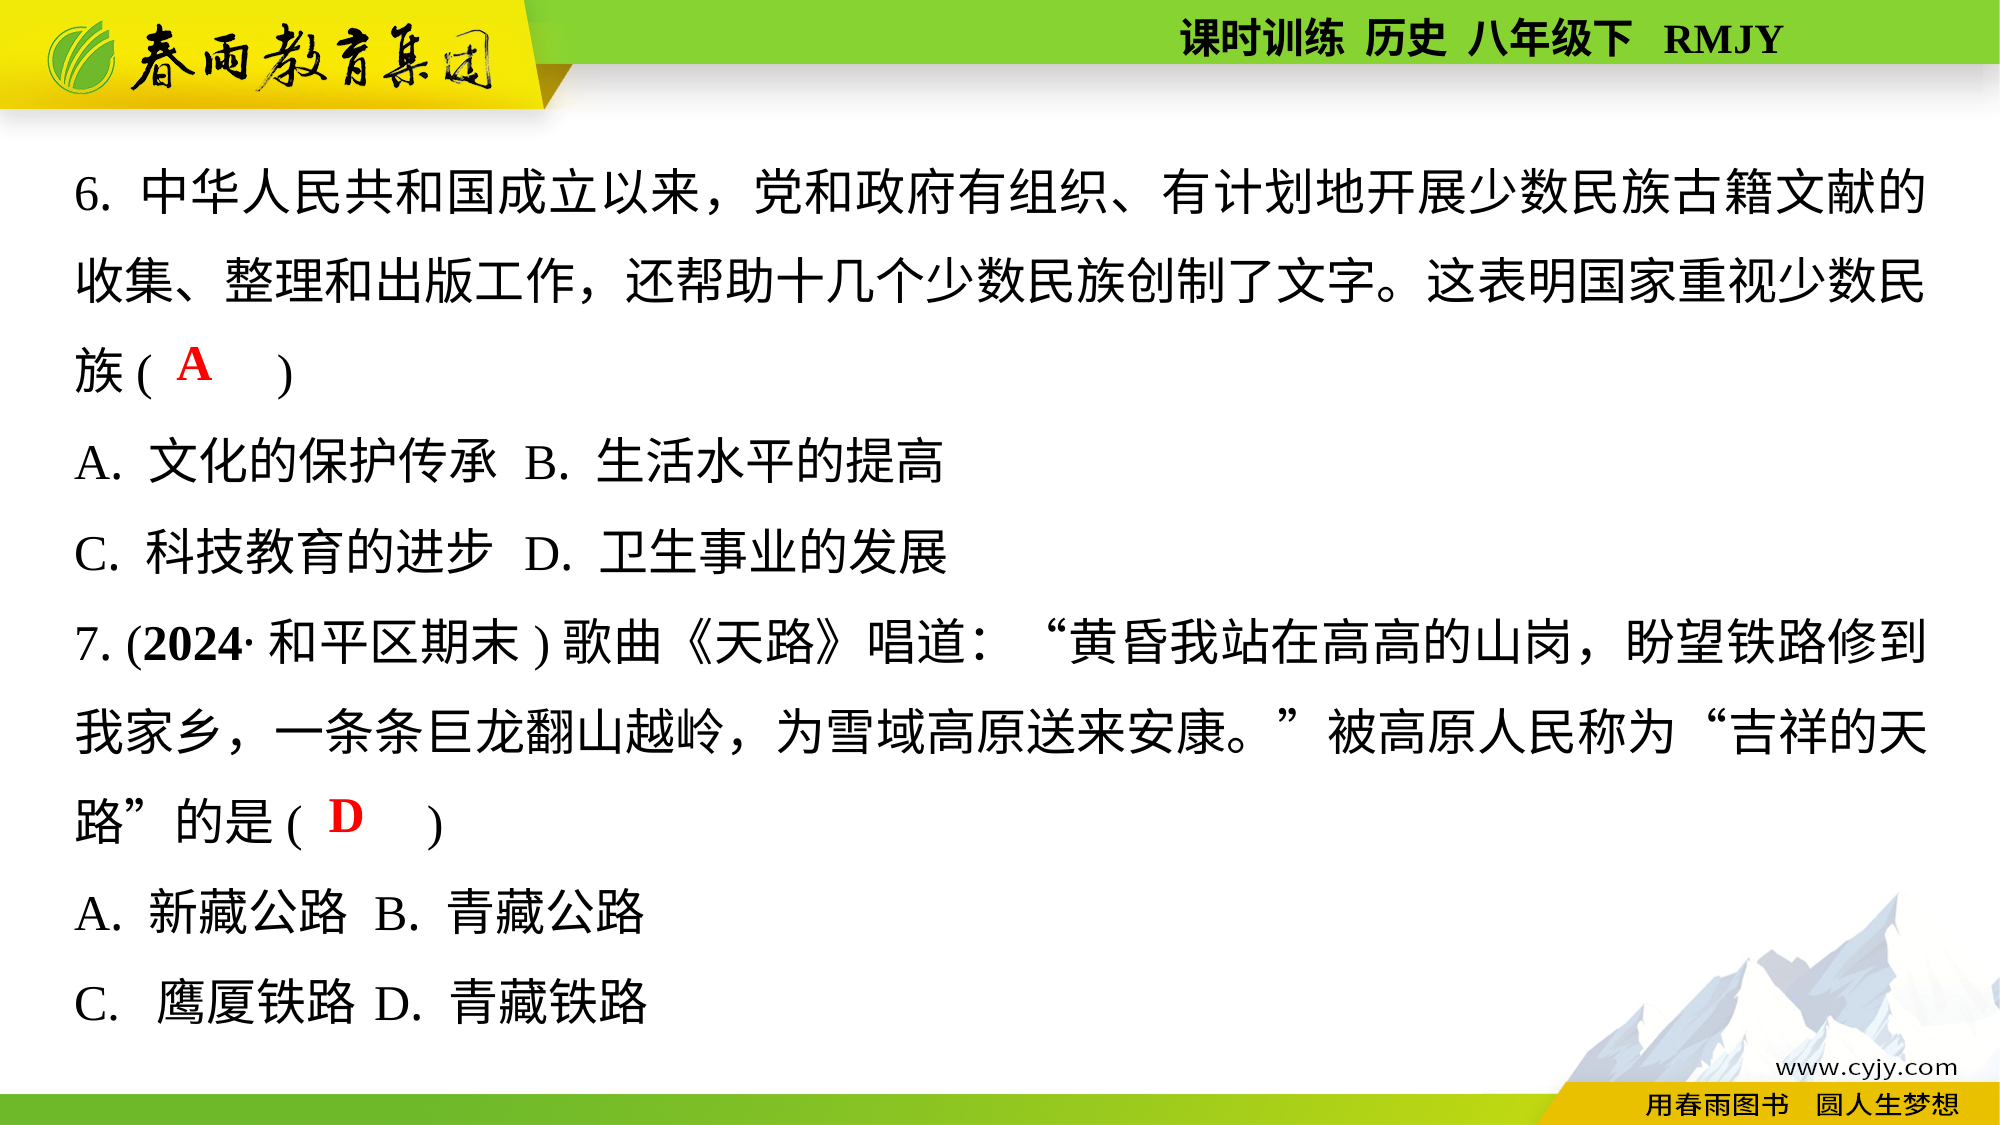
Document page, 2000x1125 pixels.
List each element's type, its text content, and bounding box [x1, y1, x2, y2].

list 6. 中华人民共和国成立以来，党和政府有组织、有计划地开展少数民族古籍文献的收集、整理和出版工作，还帮助十几个少数民族创制了文字。这表明国家重视少数民族( ) A. 文化的保护传承 B. 生活水平的提高 C. 科技教育的进步 D. 卫生事业的发展 7. (2024·和平区期末)歌曲《天路》唱道：“黄昏我站在高高的山岗，盼望铁路修到我家乡，一条条巨龙翻山越岭，为雪域高原送来安康。”被高原人民称为“吉祥的天路”的是( ) A. 新藏公路 B. 青藏公路 C. 鹰厦铁路 D. 青藏铁路 [59, 122, 1944, 1047]
text_box A [161, 323, 228, 398]
picture [0, 0, 2000, 1125]
text_box D [313, 775, 380, 850]
